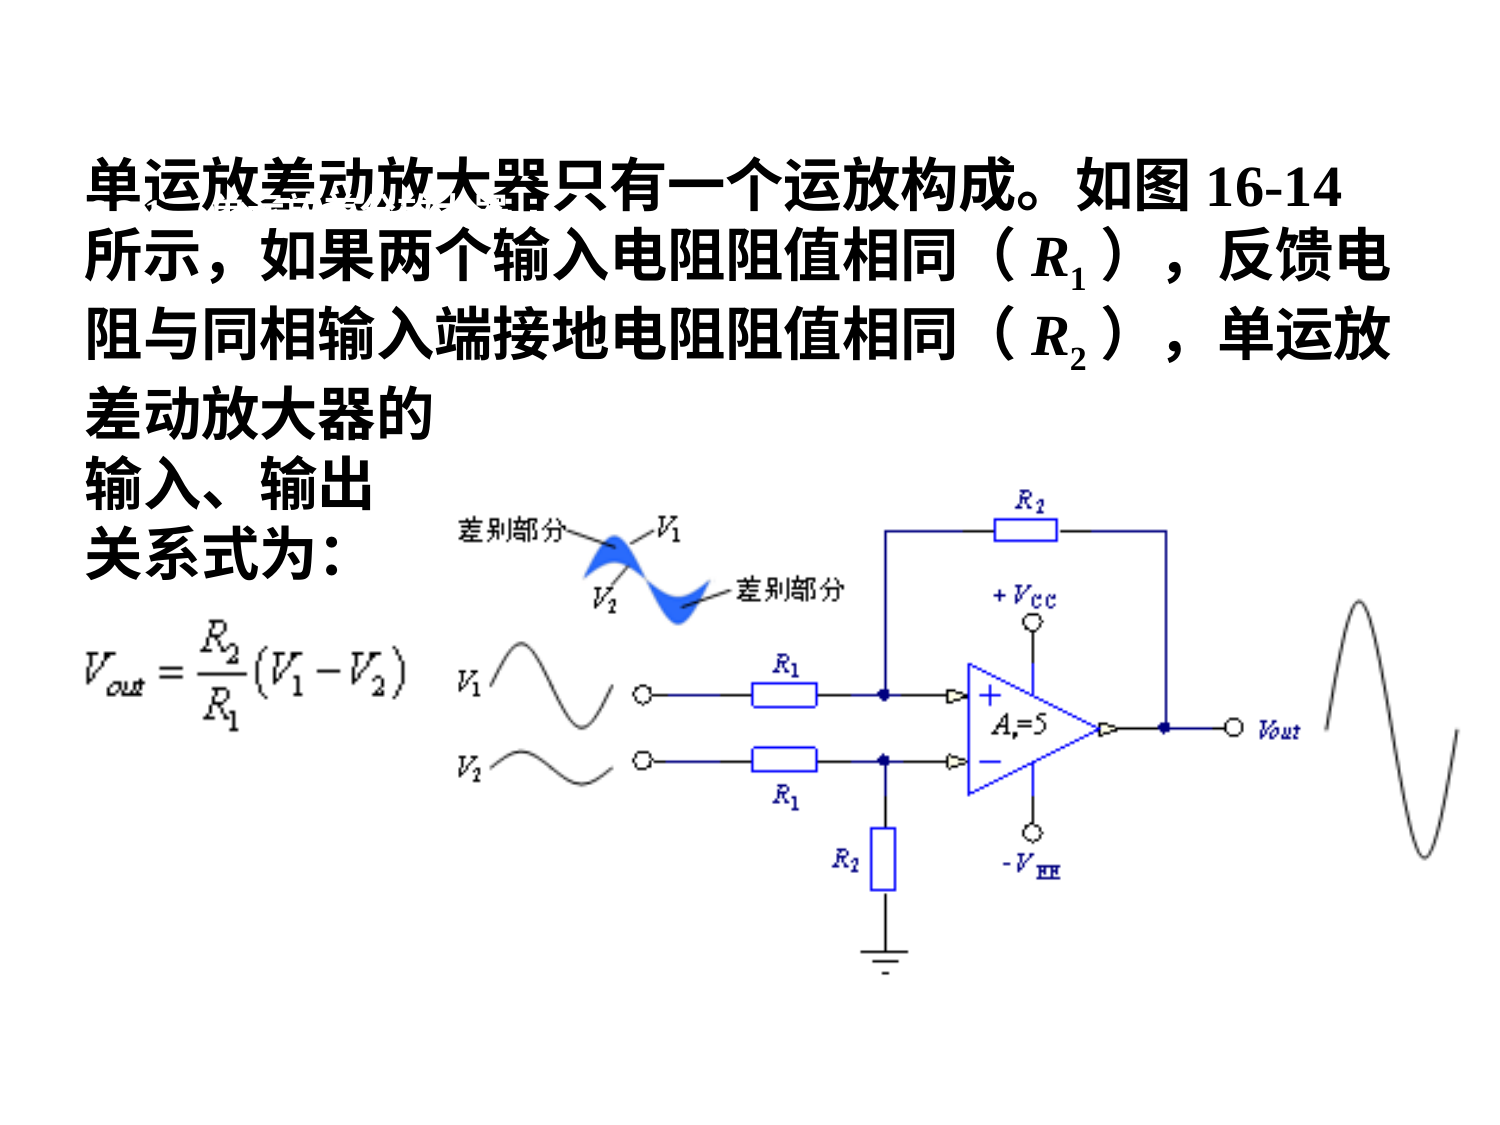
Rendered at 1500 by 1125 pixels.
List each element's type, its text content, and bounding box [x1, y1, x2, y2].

picture [419, 469, 1477, 997]
picture [70, 609, 418, 741]
text_box 单运放差动放大器只有一个运放构成。如图16-14所示，如果两个输入电阻阻值相同（R1），反馈电阻与同相输入端接地电阻阻值相同（R2），单运放差动放大器的 输入、输出 关系式为： [70, 140, 1414, 608]
text_box 16.3.1 单运放差分放大器 [54, 180, 972, 241]
